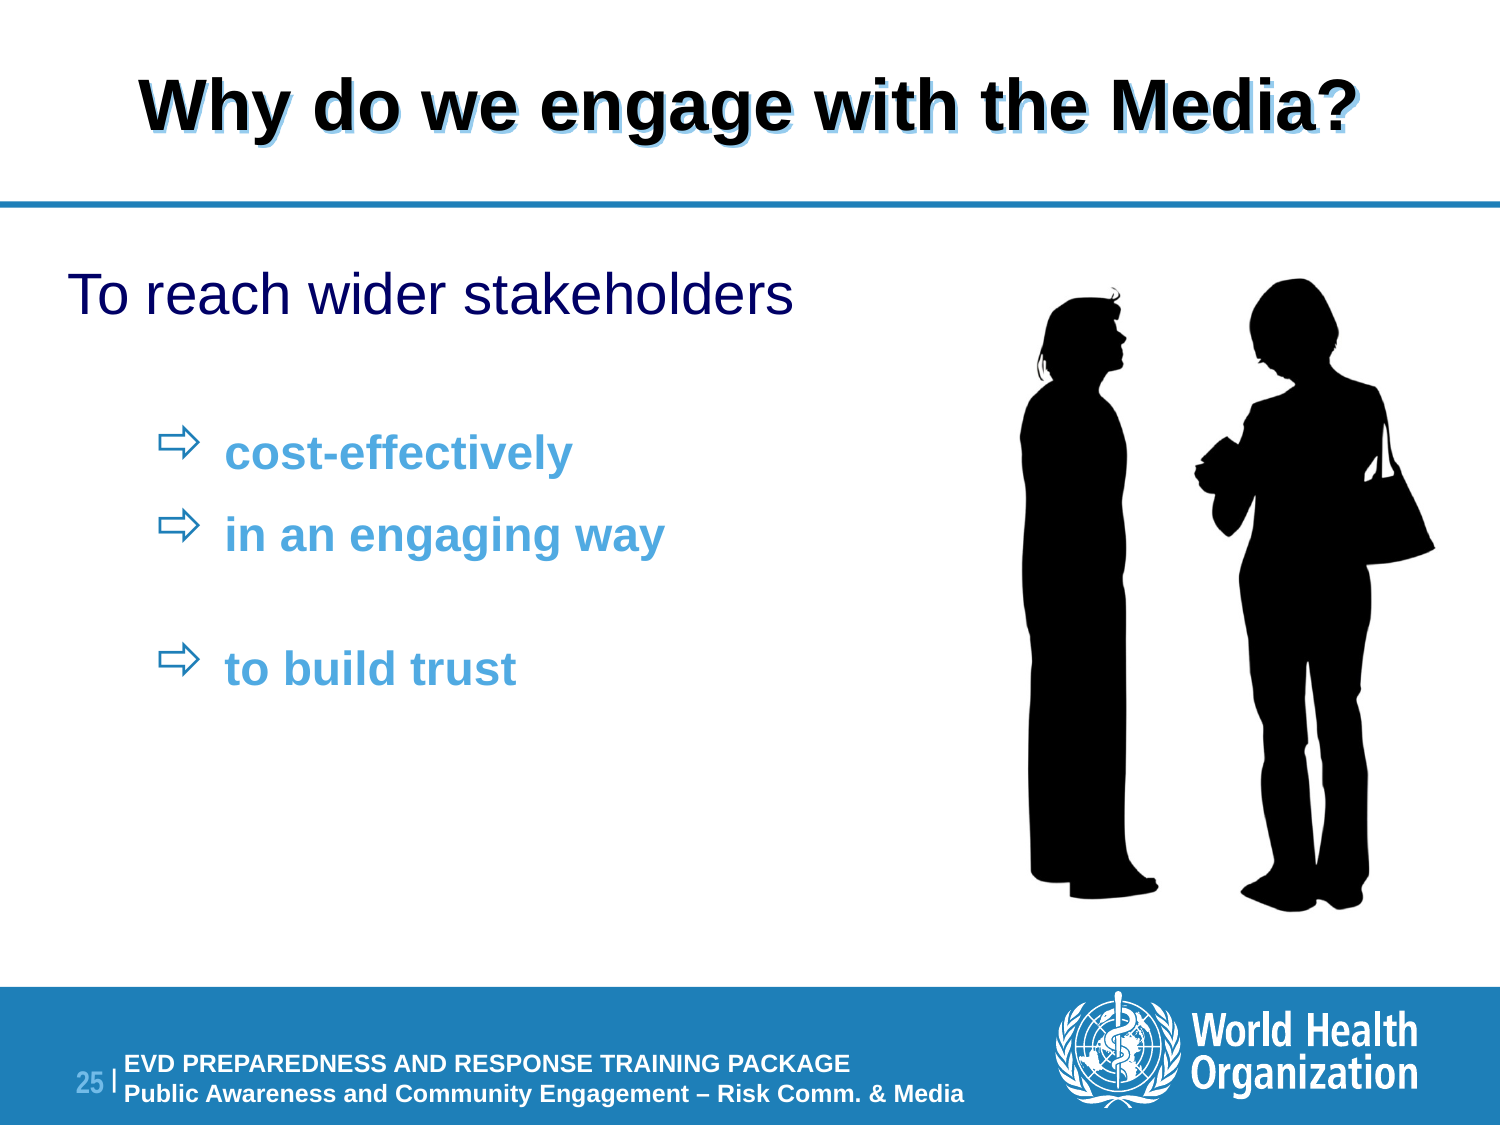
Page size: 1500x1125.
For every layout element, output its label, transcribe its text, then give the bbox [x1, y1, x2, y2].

picture [938, 246, 1443, 936]
title Why do we engage with the Media? [0, 0, 1500, 204]
list To reach wider stakeholders cost-effectively in an engaging way to build trust [67, 255, 915, 953]
